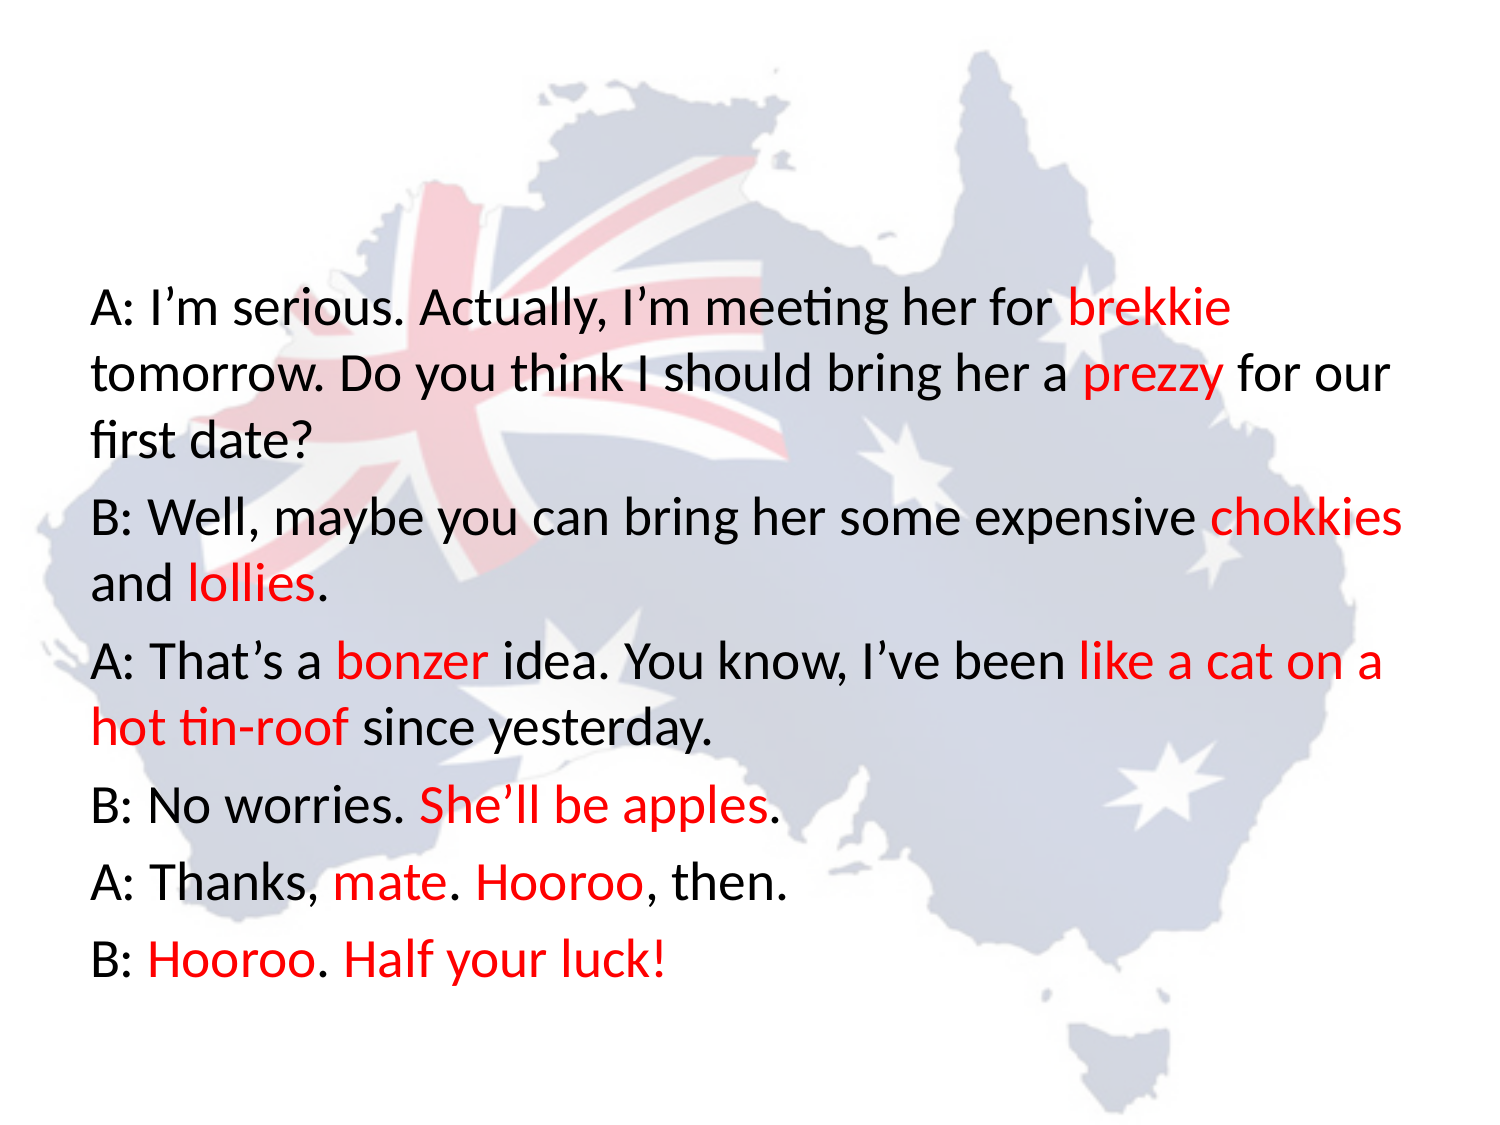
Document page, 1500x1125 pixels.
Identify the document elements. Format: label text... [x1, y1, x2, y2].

list A: I’m serious. Actually, I’m meeting her for brekkie tomorrow. Do you think I should bring her a prezzy for our first date? B: Well, maybe you can bring her some expensive chokkies and lollies. A: That’s a bonzer idea. You know, I’ve been like a cat on a hot tin-roof since yesterday. B: No worries. She’ll be apples. A: Thanks, mate. Hooroo, then. B: Hooroo. Half your luck! [75, 262, 1425, 1005]
